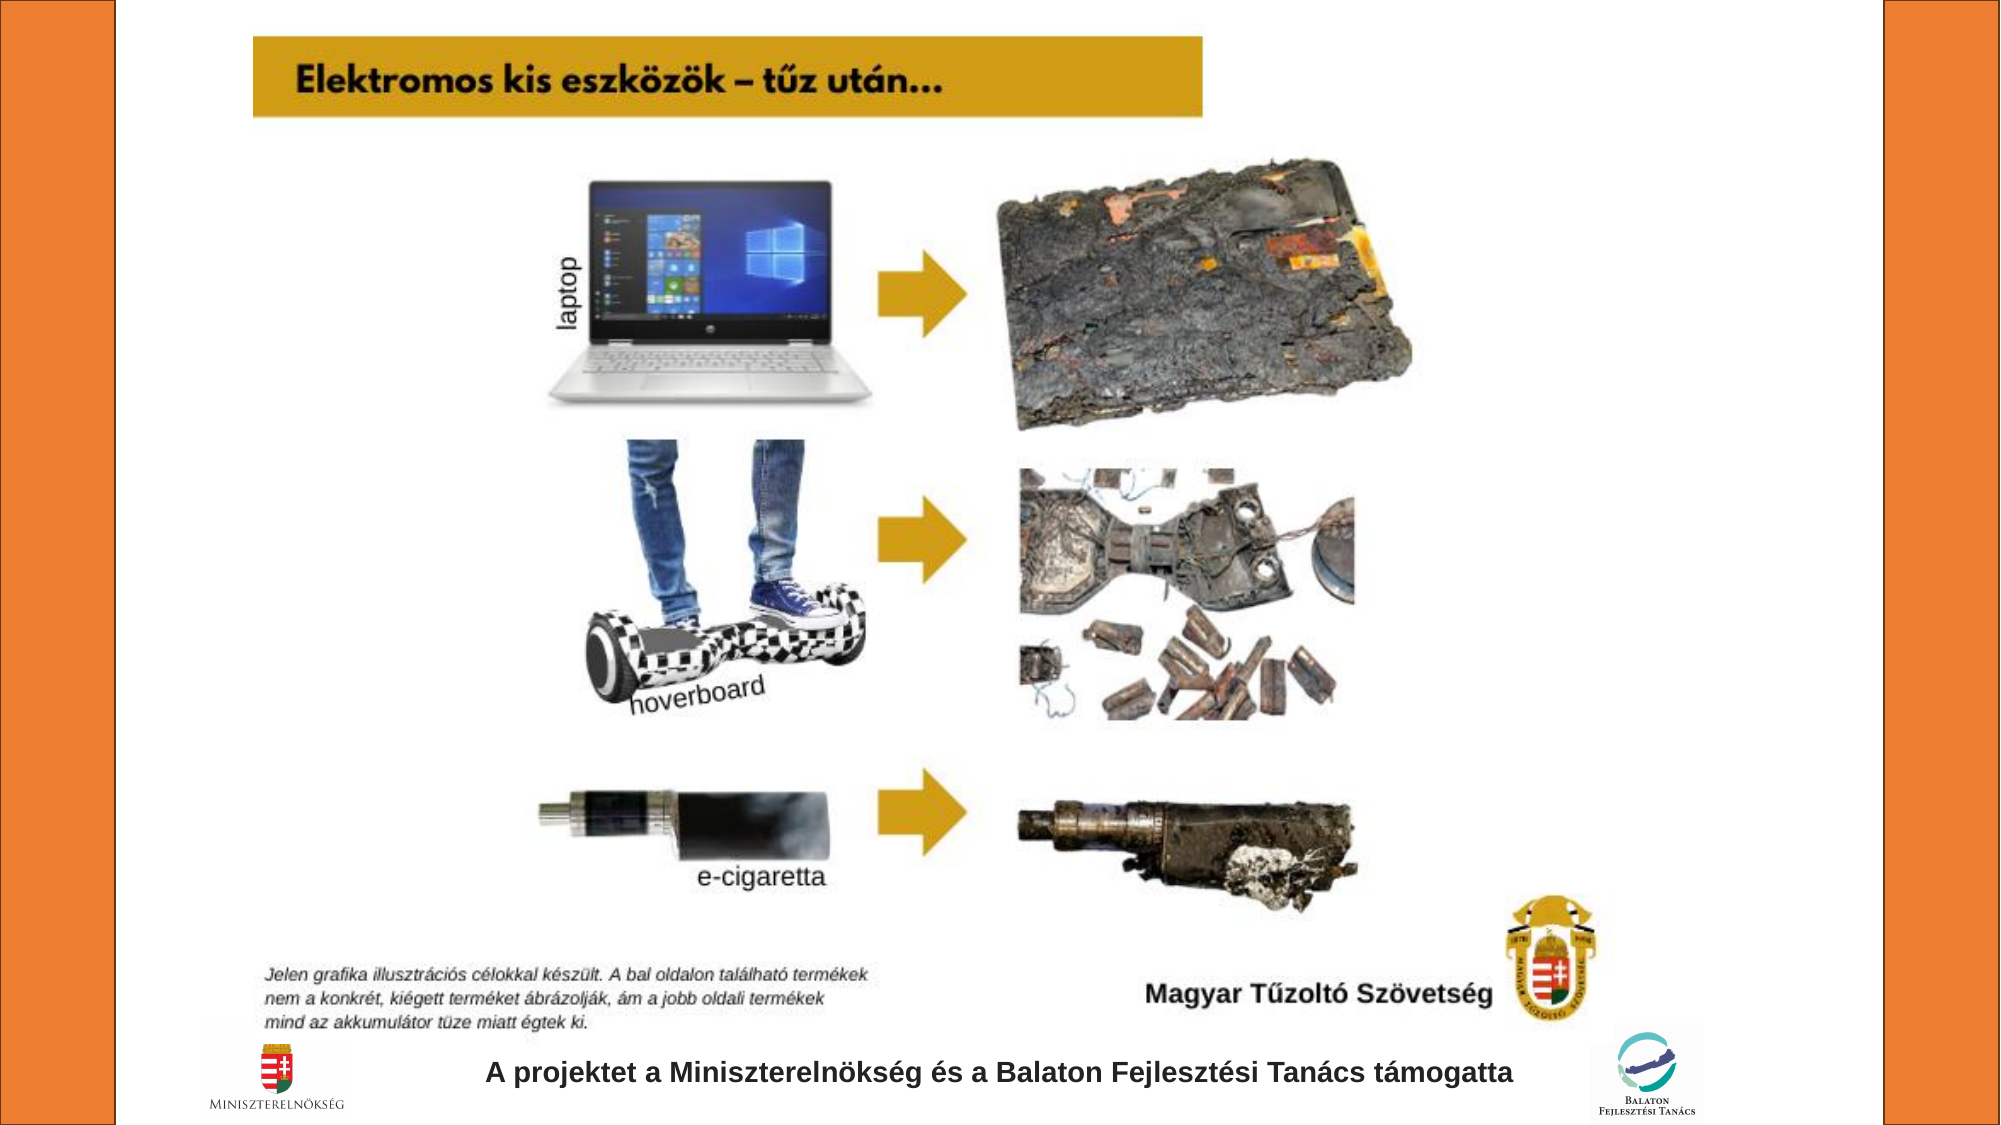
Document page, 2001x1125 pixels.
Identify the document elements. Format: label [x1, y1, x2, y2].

picture [201, 23, 1704, 1125]
